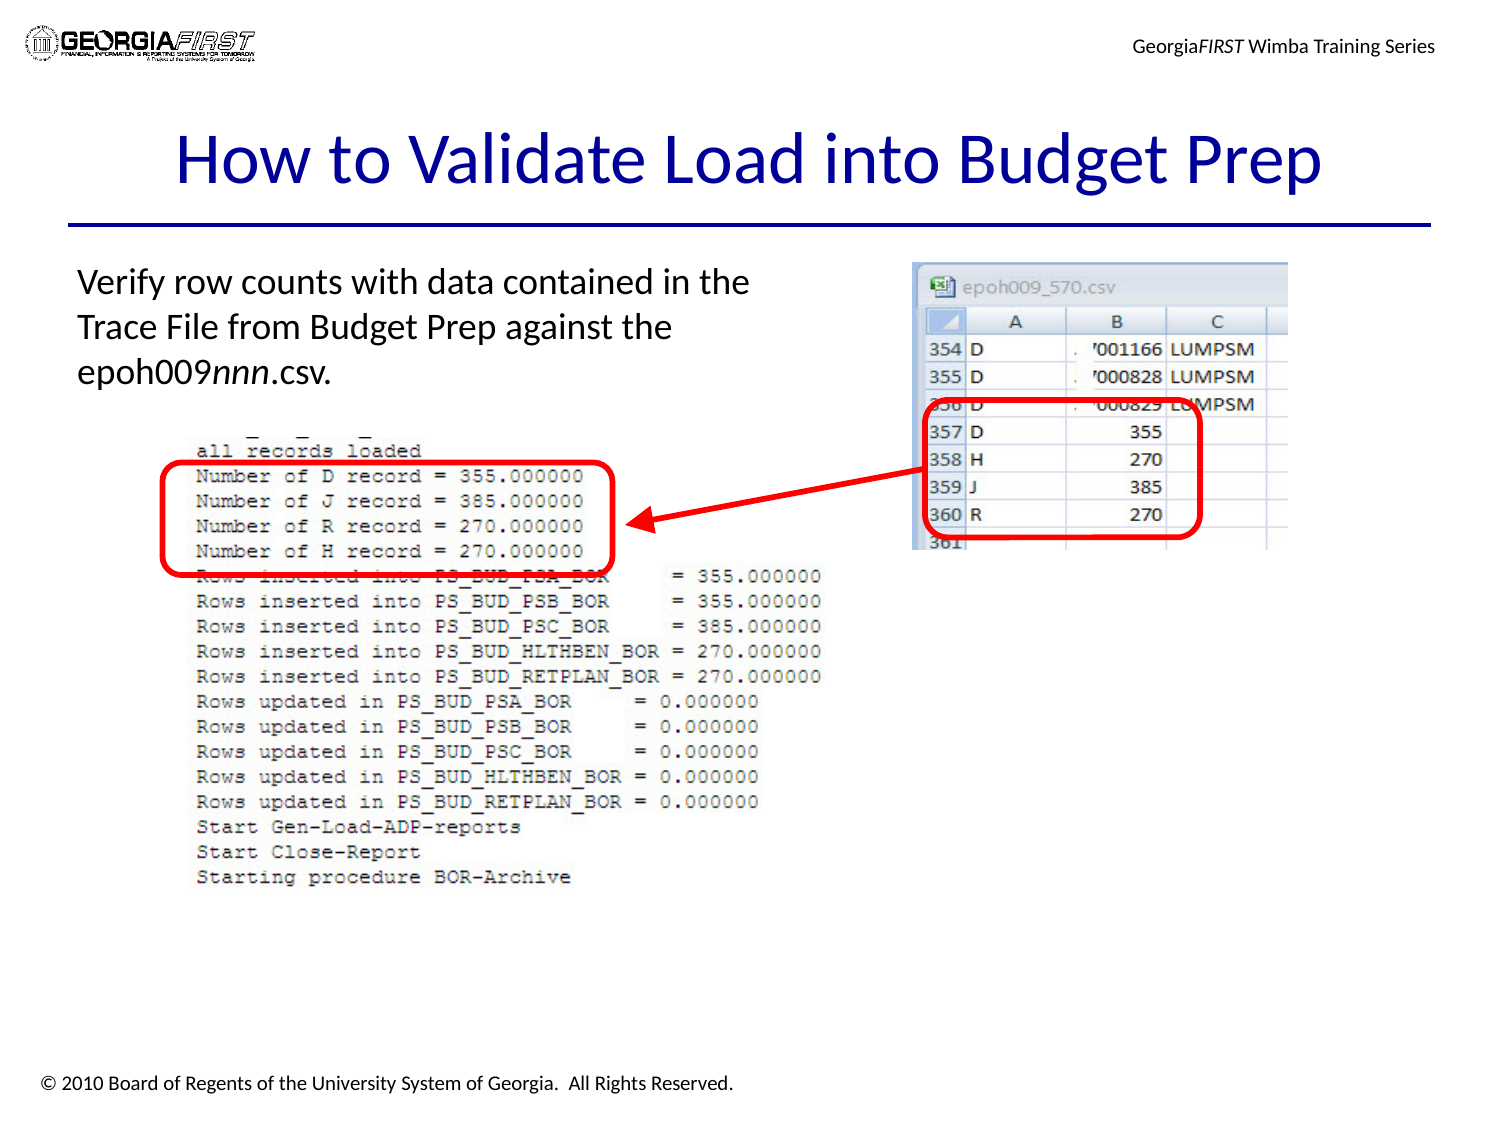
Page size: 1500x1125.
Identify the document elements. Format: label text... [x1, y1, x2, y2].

picture [912, 262, 1288, 551]
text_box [624, 468, 926, 526]
text_box Verify row counts with data contained in the Trace File from Budget Prep against the epoh009nnn.csv. [62, 249, 813, 400]
title How to Validate Load into Budget Prep [75, 75, 1425, 233]
picture [24, 24, 255, 63]
text_box [160, 460, 182, 578]
picture [187, 437, 880, 899]
